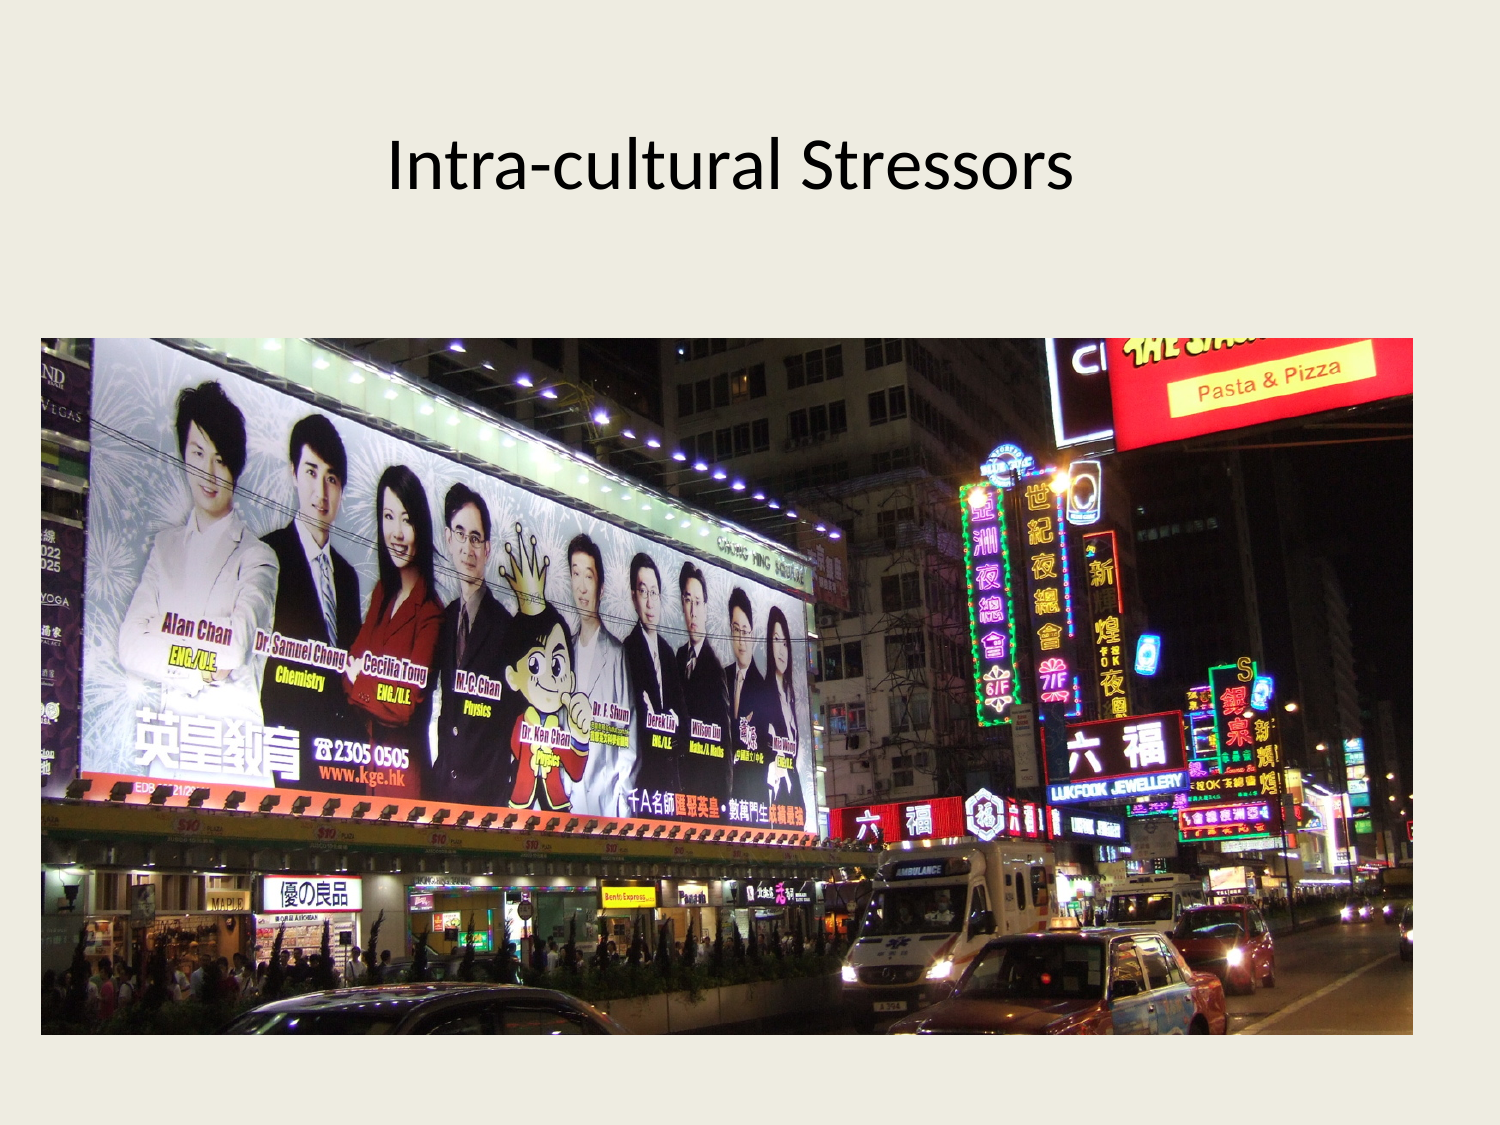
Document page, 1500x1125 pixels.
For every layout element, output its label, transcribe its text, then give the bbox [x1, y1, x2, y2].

text_box Intra-cultural Stressors [371, 107, 1176, 212]
picture [40, 337, 1414, 1036]
